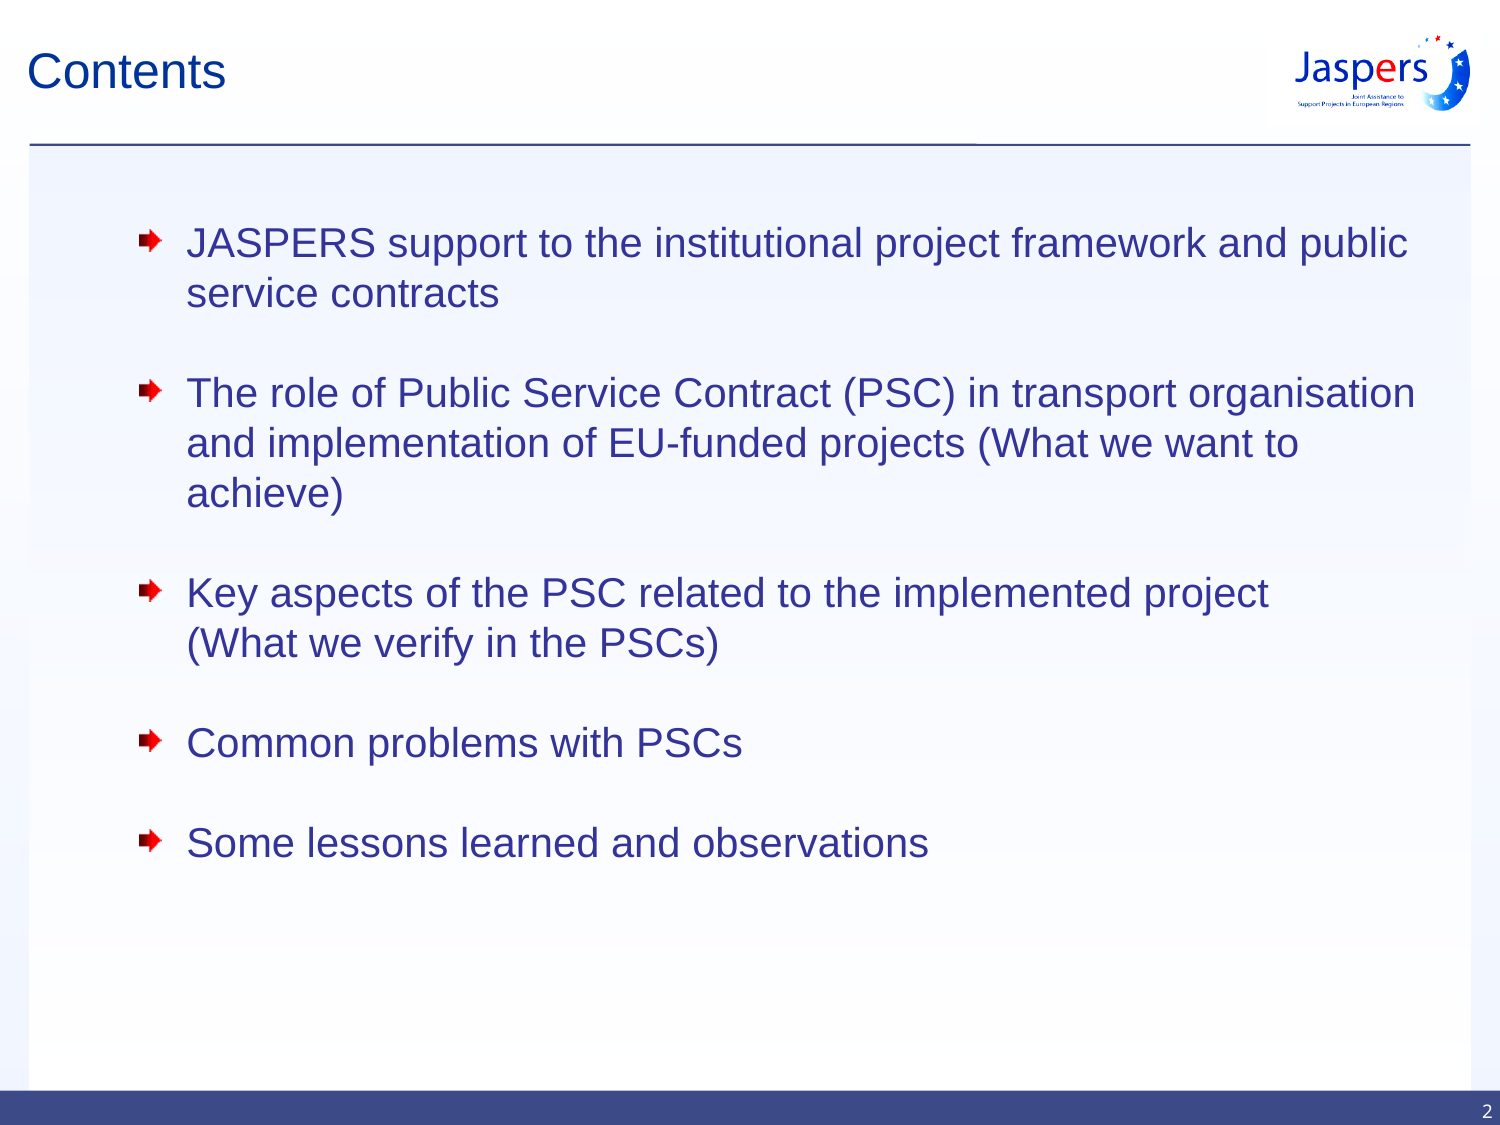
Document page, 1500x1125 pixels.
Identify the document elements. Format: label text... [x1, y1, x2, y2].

picture [139, 379, 162, 402]
picture [139, 229, 162, 252]
picture [139, 829, 162, 852]
picture [139, 729, 162, 752]
title Contents [11, 0, 1306, 138]
slide_number 2 [1195, 1091, 1500, 1125]
list JASPERS support to the institutional project framework and public service contracts The role of Public Service Contract (PSC) in transport organisation and implementation of EU-funded projects (What we want to achieve) Key aspects of the PSC related to the implemented project (What we verify in the PSCs) Common problems with PSCs Some lessons learned and observations [53, 208, 1435, 882]
picture [139, 579, 162, 602]
